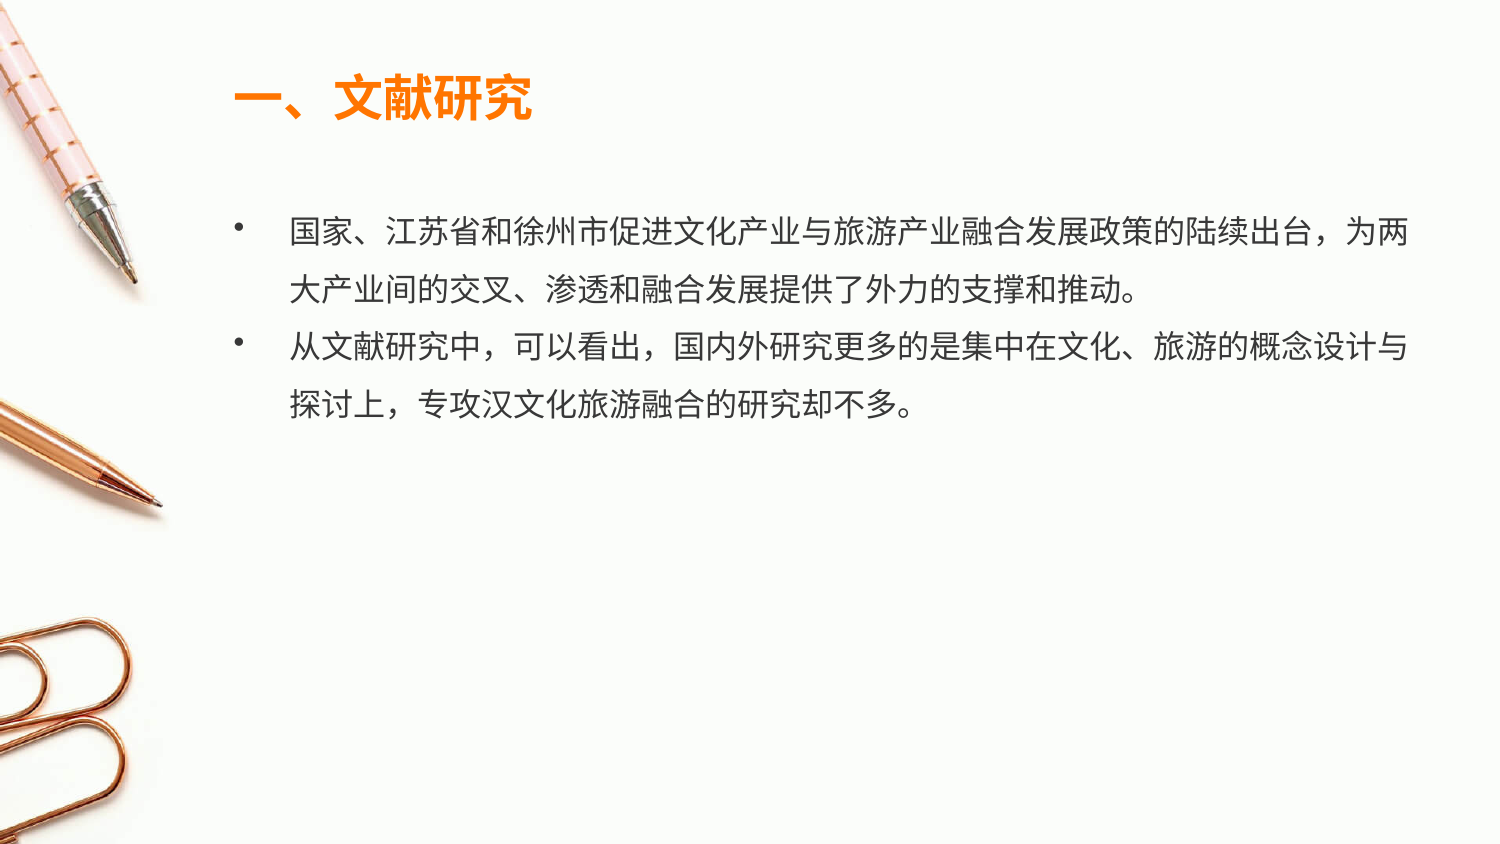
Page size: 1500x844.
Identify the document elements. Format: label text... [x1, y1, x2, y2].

picture [0, 0, 1500, 844]
text_box 一、文献研究 [218, 51, 1451, 143]
text_box 国家、江苏省和徐州市促进文化产业与旅游产业融合发展政策的陆续出台，为两大产业间的交叉、渗透和融合发展提供了外力的支撑和推动。 从文献研究中，可以看出，国内外研究更多的是集中在文化、旅游的概念设计与探讨上，专攻汉文化旅游融合的研究却不多。 [218, 185, 1436, 336]
